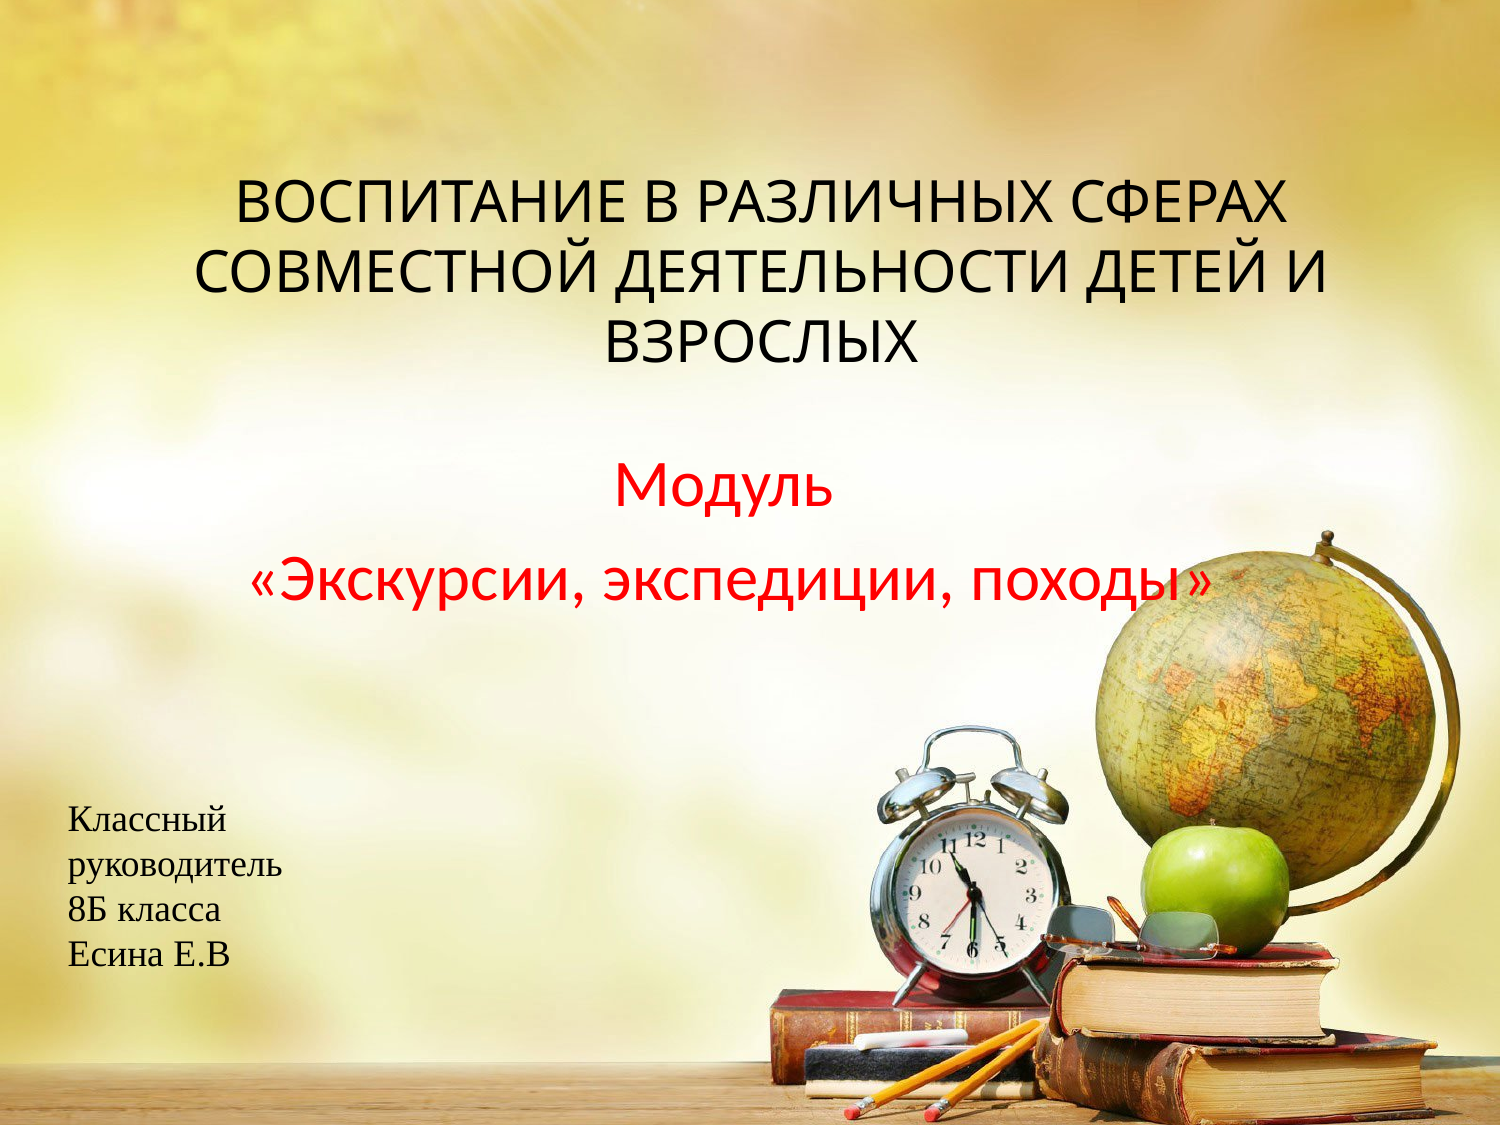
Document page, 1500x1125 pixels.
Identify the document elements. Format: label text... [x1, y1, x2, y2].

picture [0, 0, 1500, 1125]
text_box Классный руководитель 8Б класса Есина Е.В [53, 786, 373, 982]
subtitle Модуль «Экскурсии, экспедиции, походы» [206, 432, 1257, 721]
title ВОСПИТАНИЕ В РАЗЛИЧНЫХ СФЕРАХ СОВМЕСТНОЙ ДЕЯТЕЛЬНОСТИ ДЕТЕЙ И ВЗРОСЛЫХ [123, 149, 1399, 391]
